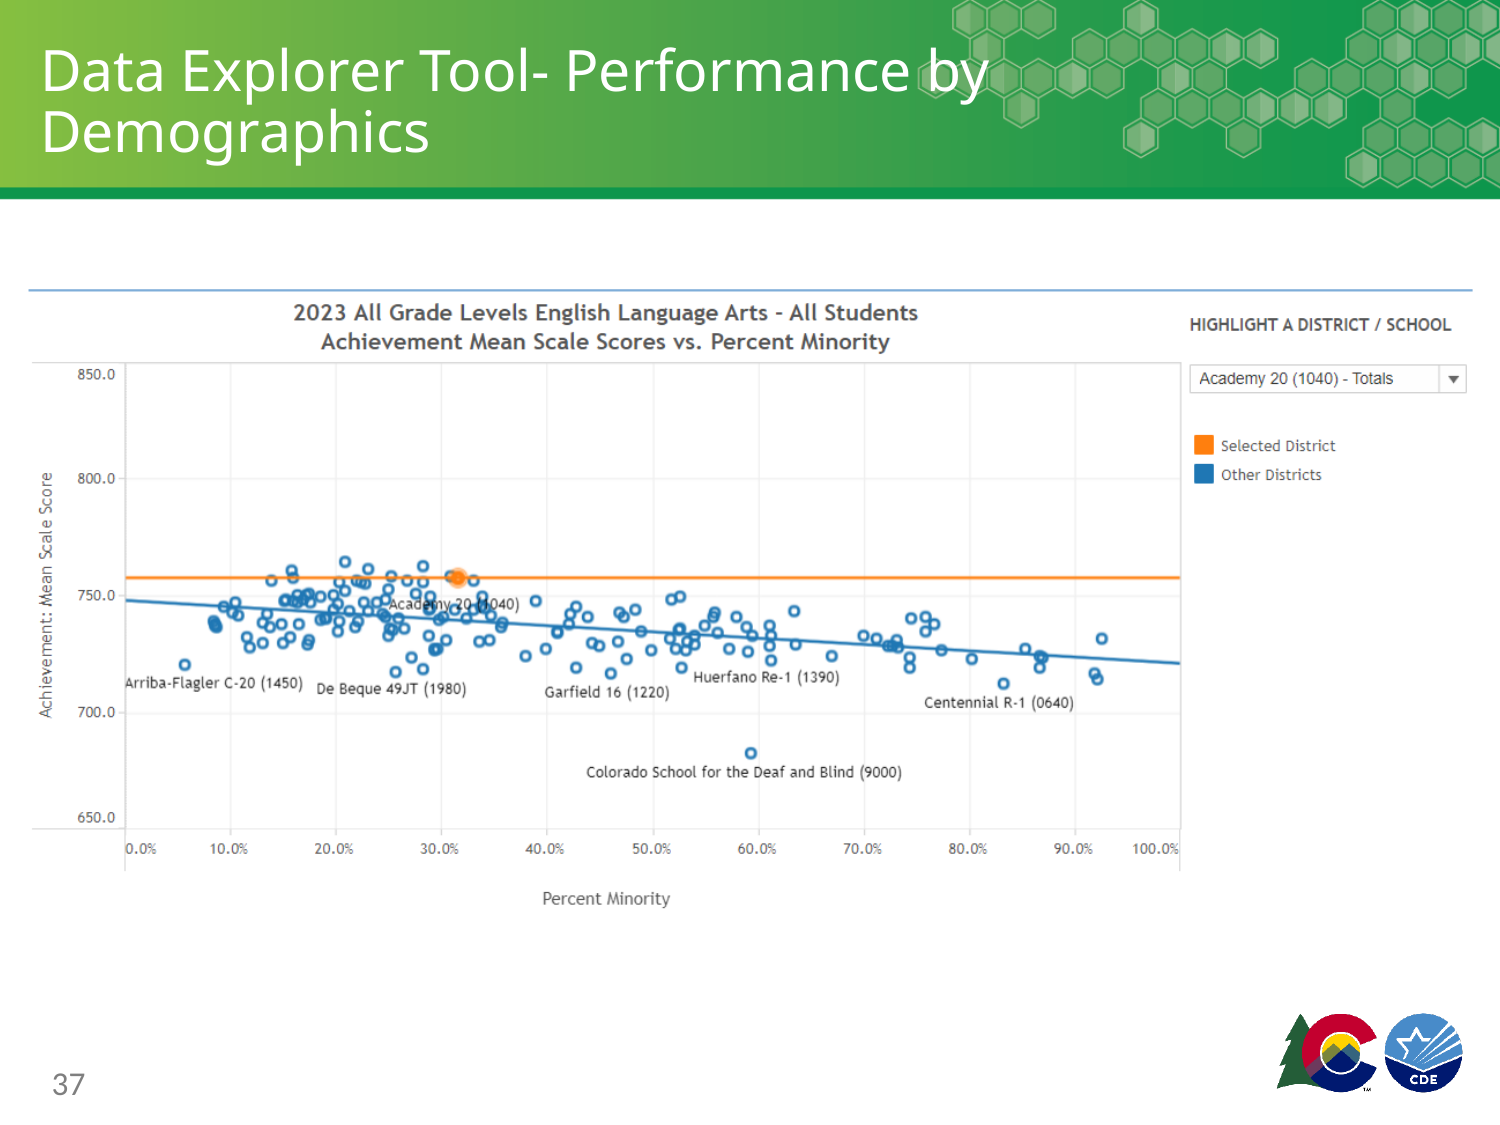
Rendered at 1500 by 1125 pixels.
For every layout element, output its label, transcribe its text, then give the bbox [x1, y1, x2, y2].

title Data Explorer Tool- Performance by Demographics [40, 41, 1038, 166]
slide_number 37 [36, 1054, 375, 1115]
picture [1275, 1012, 1463, 1093]
picture [0, 0, 1500, 200]
picture [24, 280, 1476, 914]
